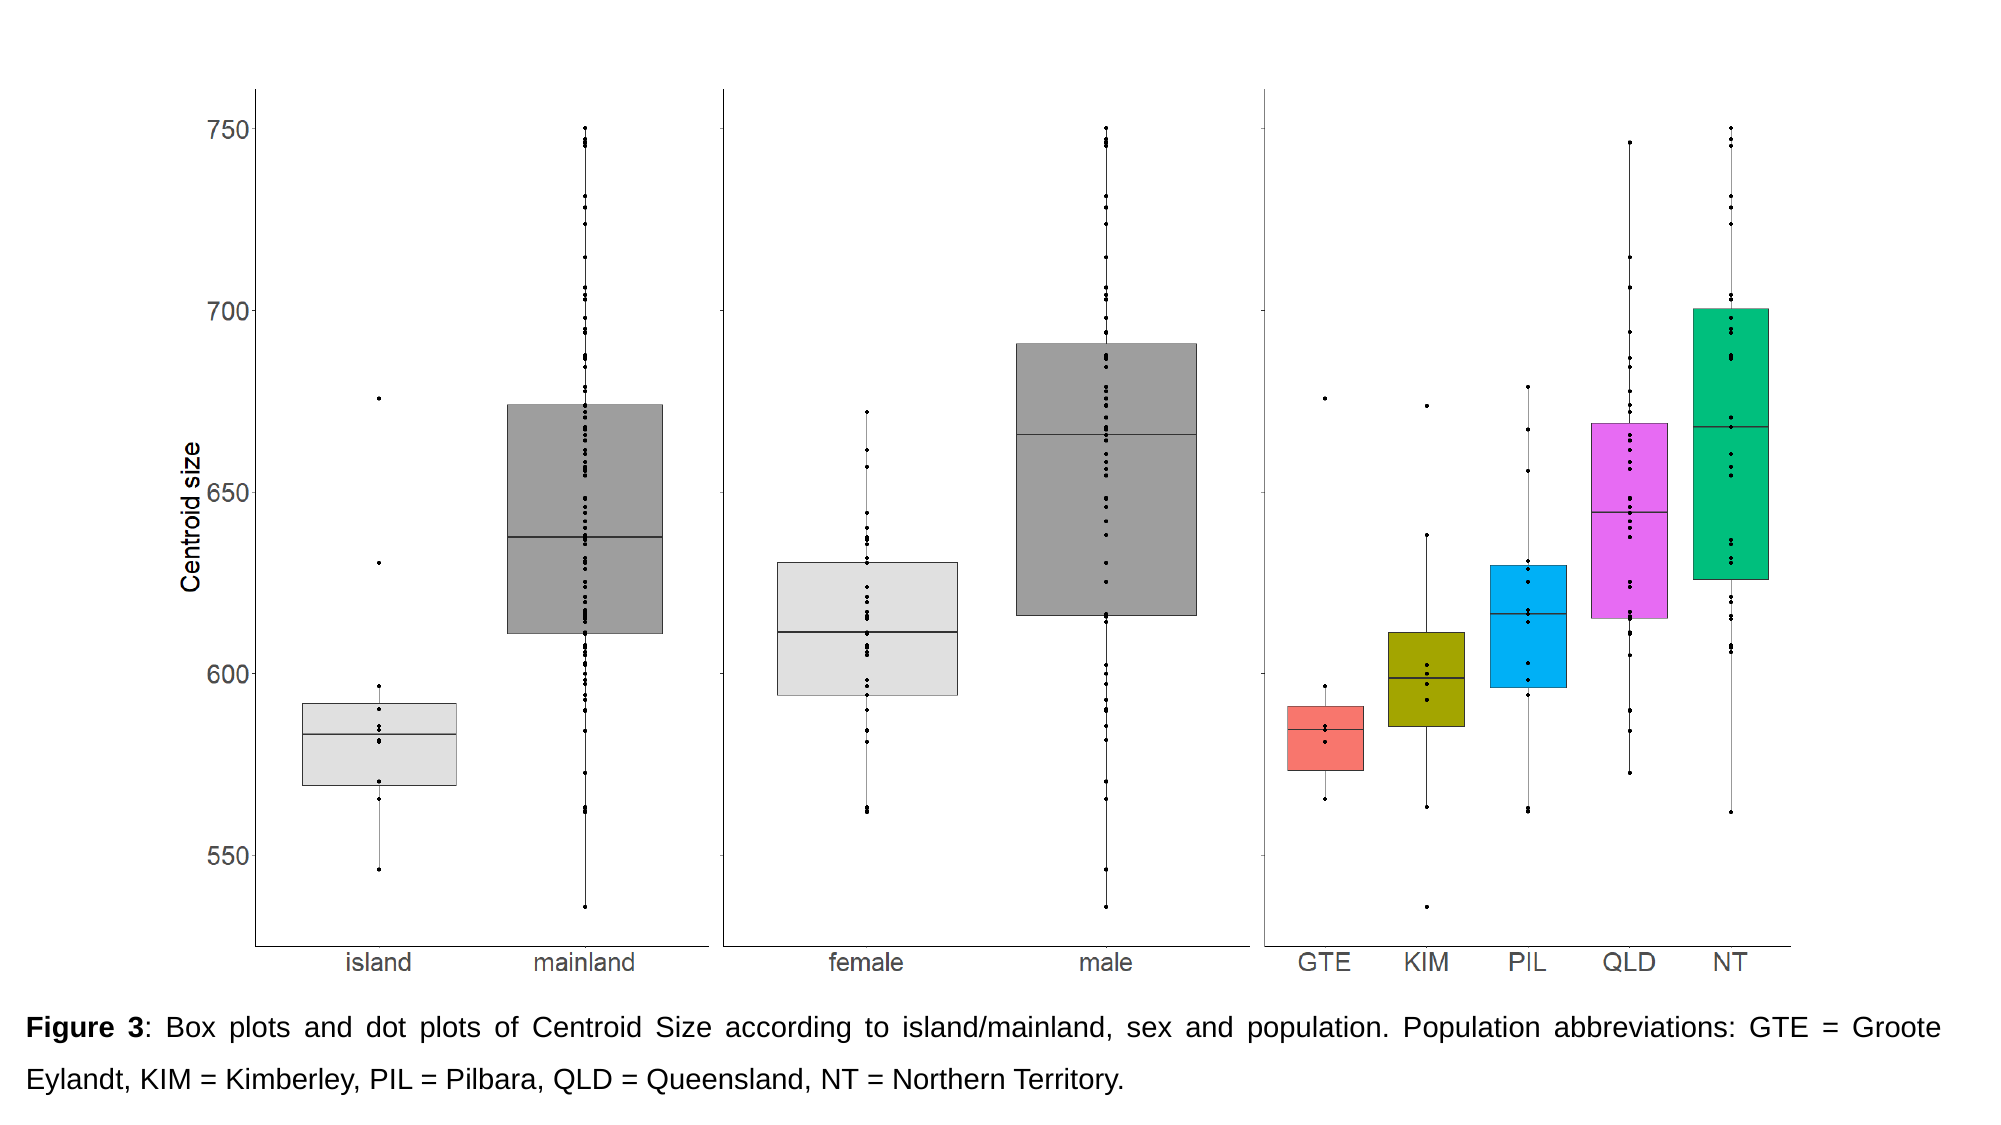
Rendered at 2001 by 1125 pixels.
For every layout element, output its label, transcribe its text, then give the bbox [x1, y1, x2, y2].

text_box Figure 3: Box plots and dot plots of Centroid Size according to island/mainland, sex and population. Population abbreviations: GTE = Groote Eylandt, KIM = Kimberley, PIL = Pilbara, QLD = Queensland, NT = Northern Territory. [10, 982, 1960, 1103]
picture [173, 83, 1797, 982]
